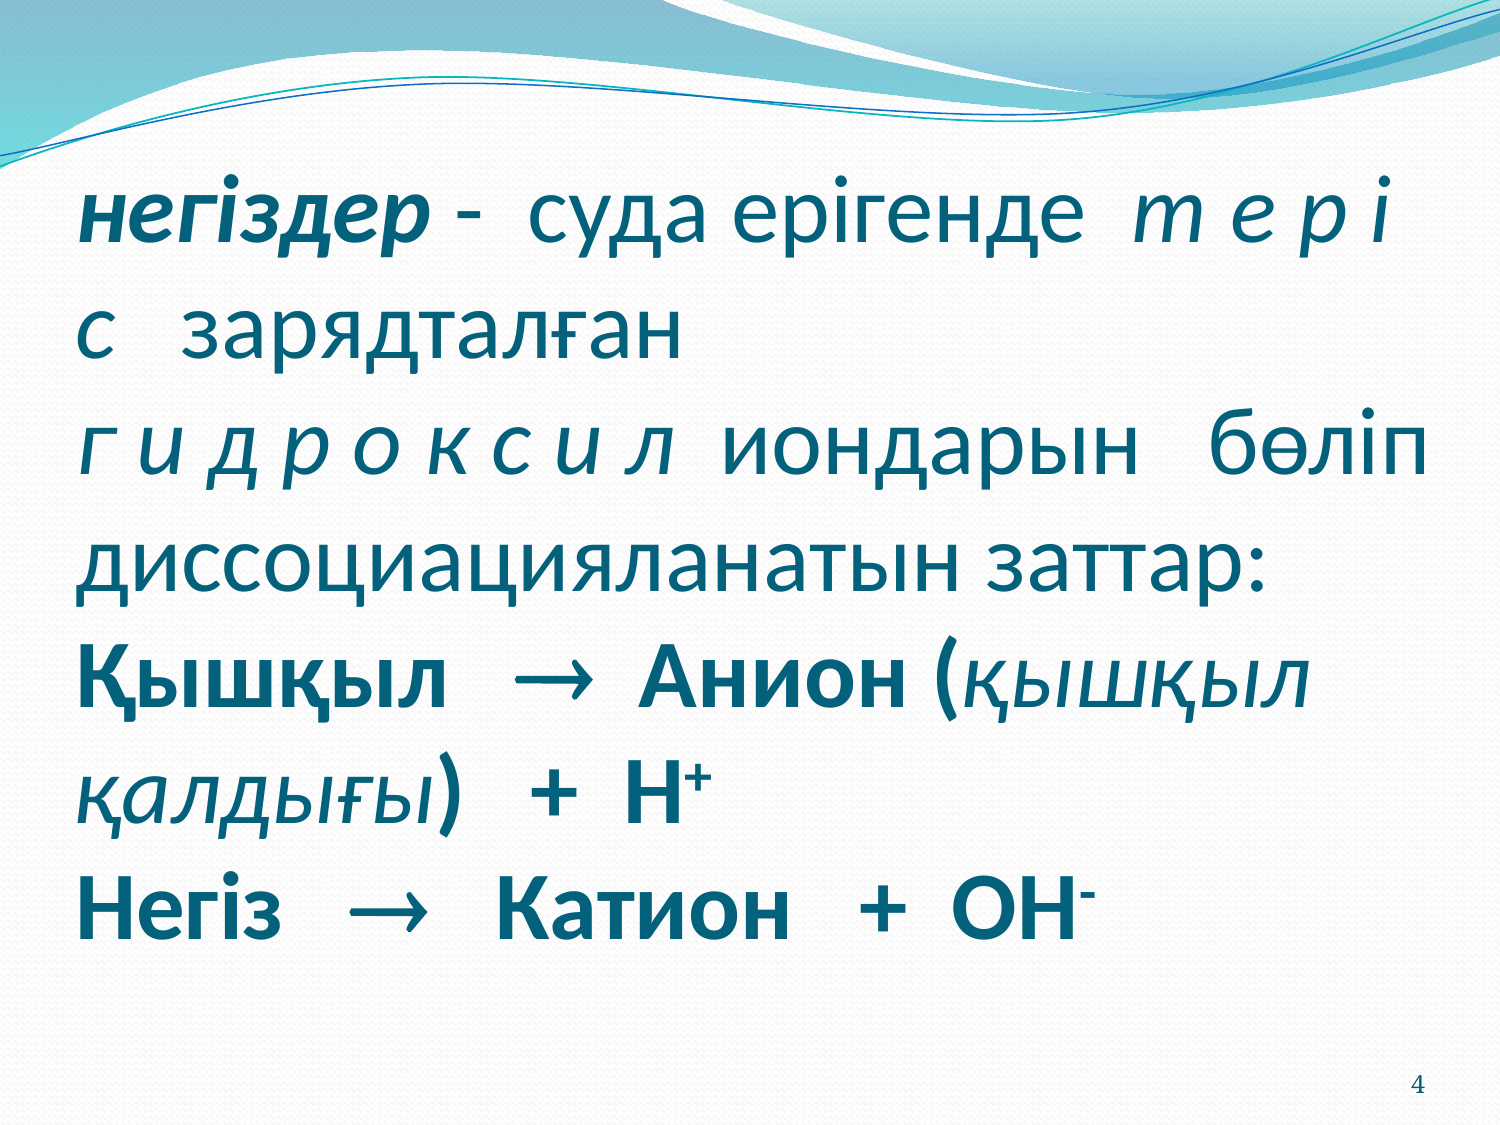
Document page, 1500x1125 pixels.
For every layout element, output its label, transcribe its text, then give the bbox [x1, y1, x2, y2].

title негіздер - суда ерігенде т е р і с зарядталған г и д р о к с и л иондарын бөліп диссоциацияланатын заттар: Қышқыл  Анион (қышқыл қалдығы) + Н+ Негіз  Катион + ОН- [74, 115, 1438, 1125]
